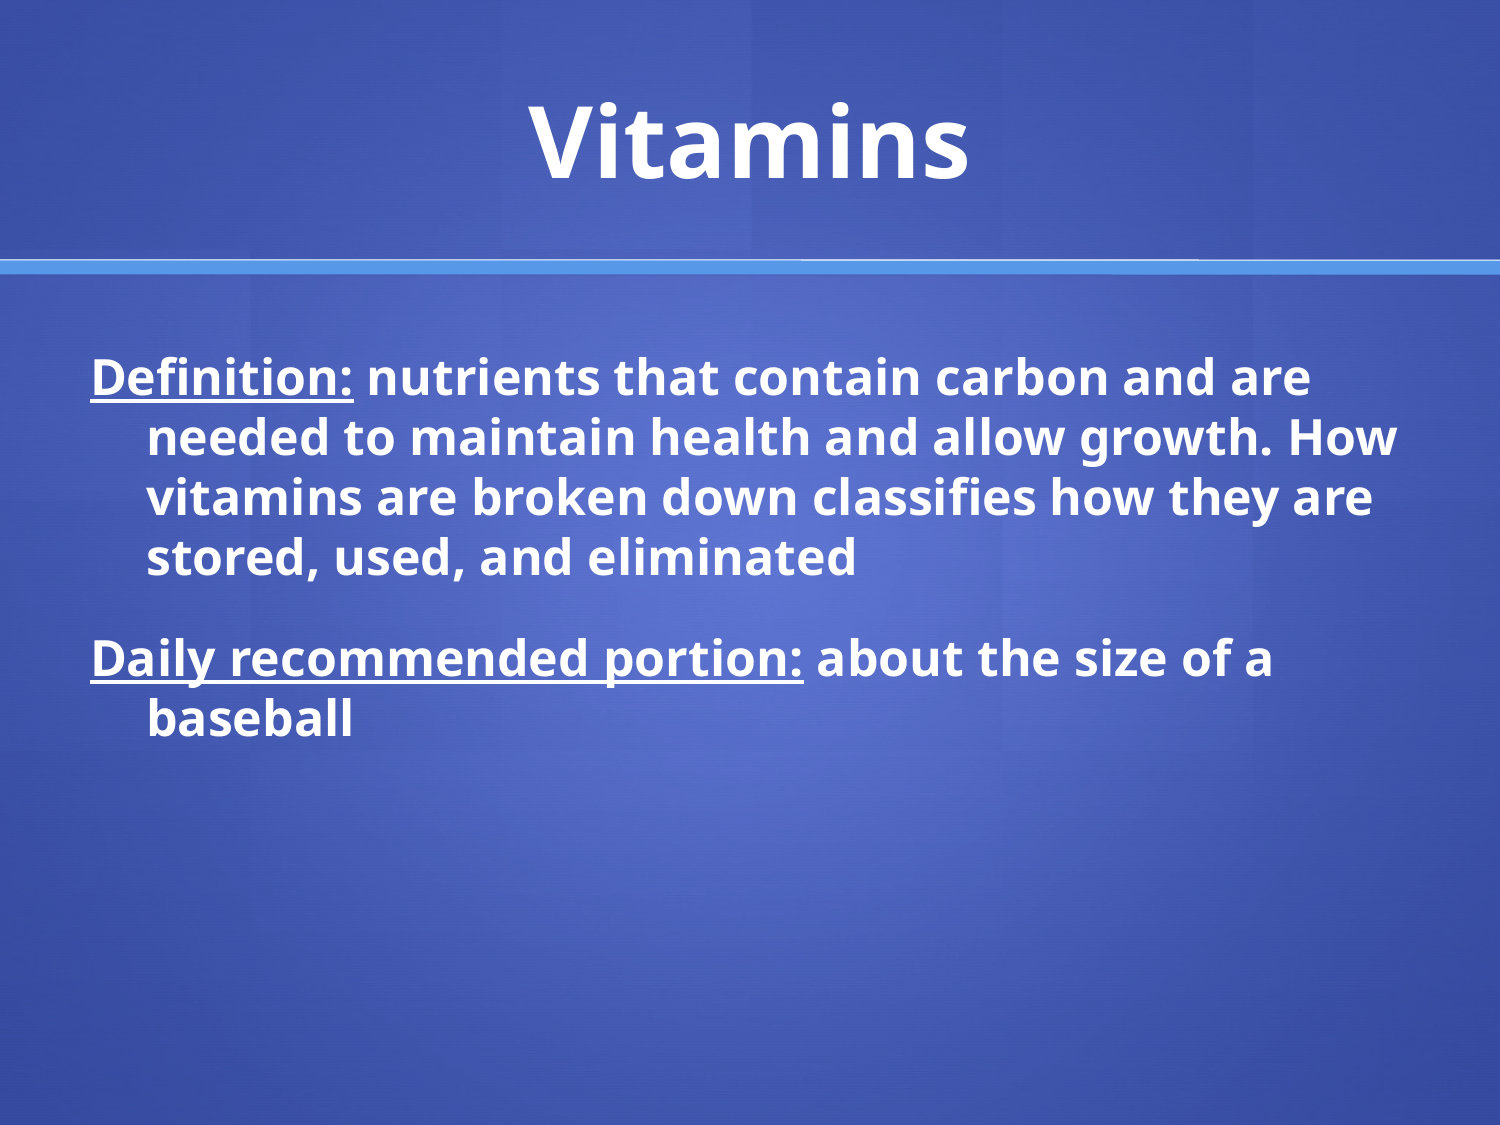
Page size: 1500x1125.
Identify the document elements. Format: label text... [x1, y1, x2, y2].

list Definition: nutrients that contain carbon and are needed to maintain health and allow growth. How vitamins are broken down classifies how they are stored, used, and eliminated Daily recommended portion: about the size of a baseball [75, 337, 1425, 988]
title Vitamins [75, 45, 1425, 233]
